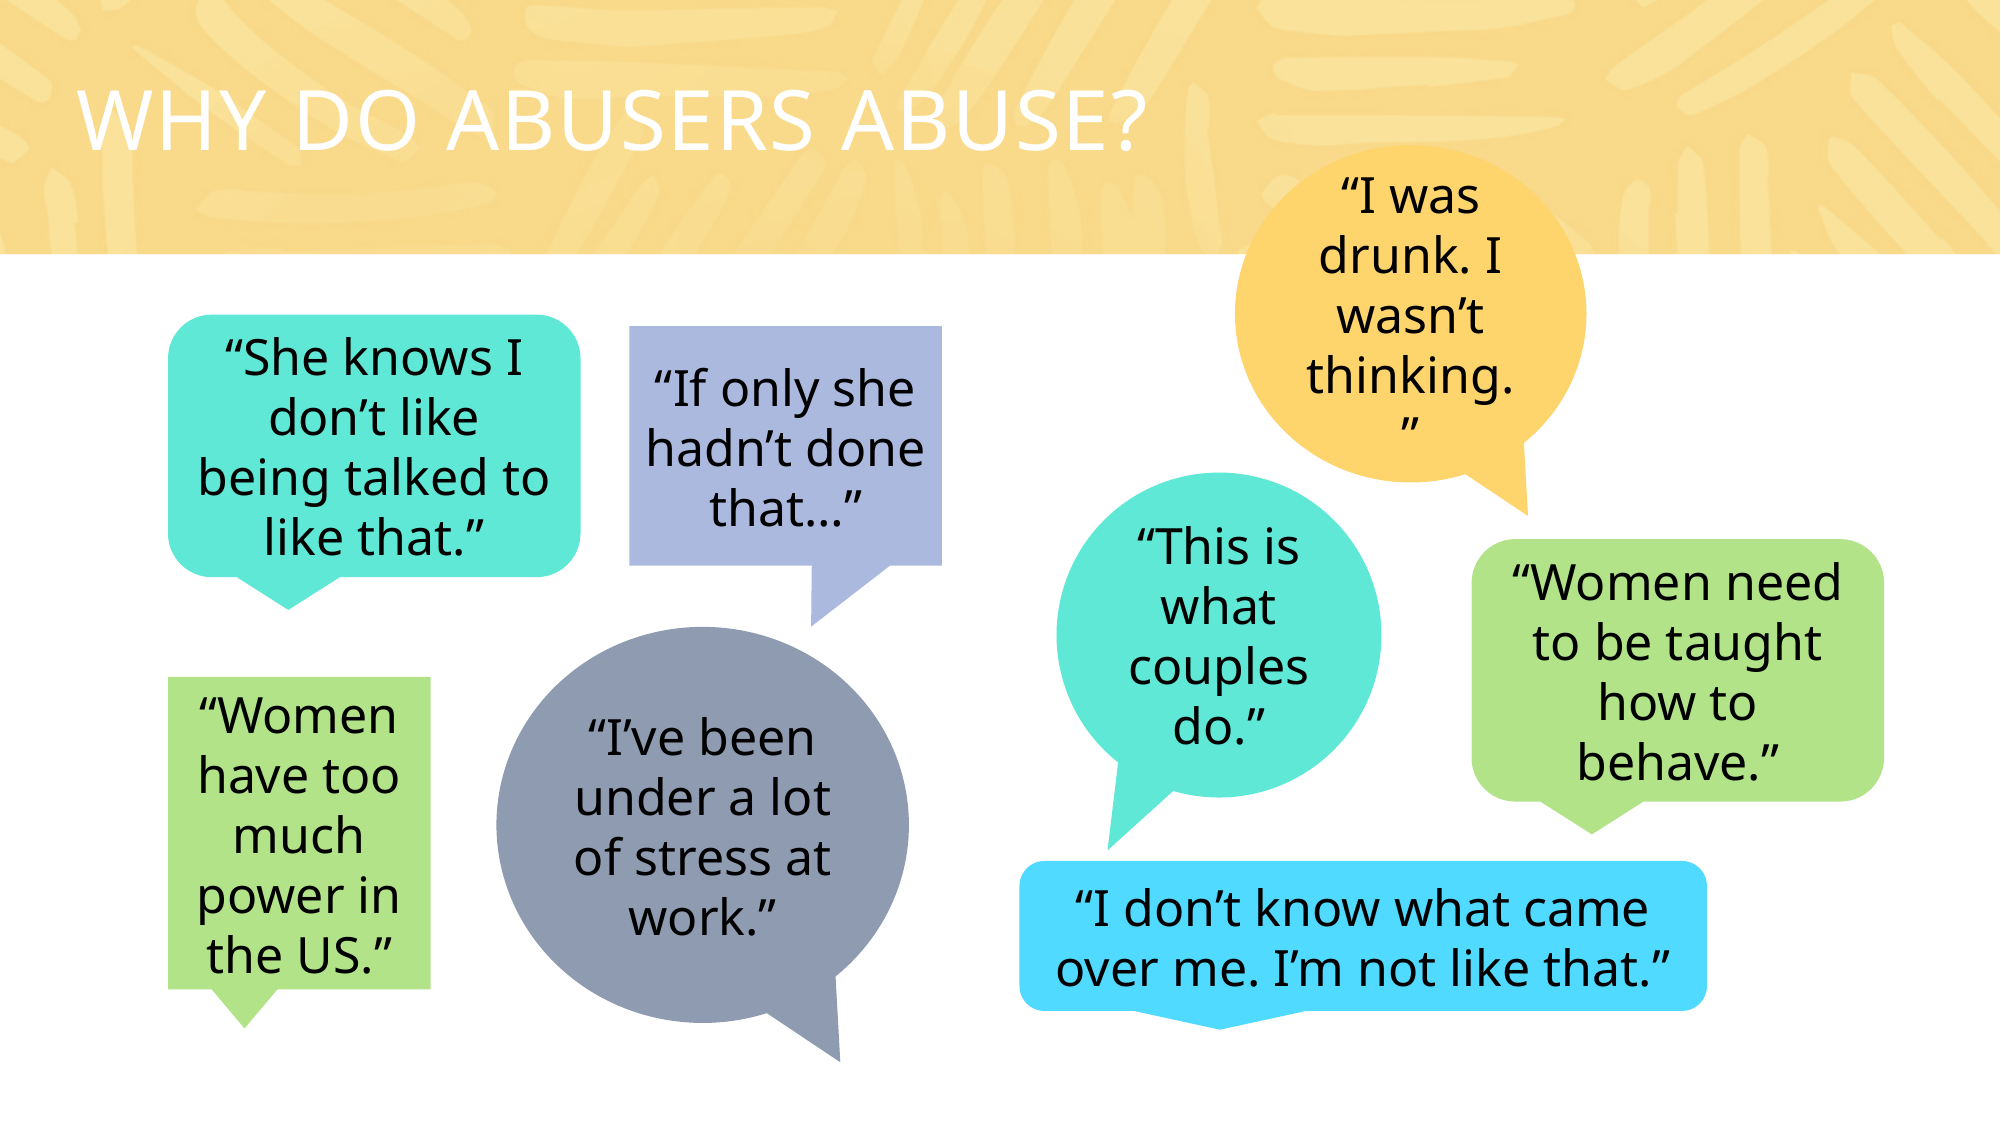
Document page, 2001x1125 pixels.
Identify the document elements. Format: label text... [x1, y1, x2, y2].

picture [0, 0, 2000, 1125]
text_box “I don’t know what came over me. I’m not like that.” [1019, 860, 1707, 1030]
title Why do abusers abuse? [61, 33, 1938, 220]
text_box “I was drunk. I wasn’t thinking.” [1234, 144, 1587, 516]
text_box “This is what couples do.” [1056, 472, 1382, 851]
text_box “I’ve been under a lot of stress at work.” [496, 626, 909, 1063]
text_box “Women need to be taught how to behave.” [1471, 539, 1885, 835]
text_box “Women have too much power in the US.” [168, 676, 431, 1029]
text_box “She knows I don’t like being talked to like that.” [167, 314, 581, 610]
text_box “If only she hadn’t done that…” [629, 326, 942, 627]
